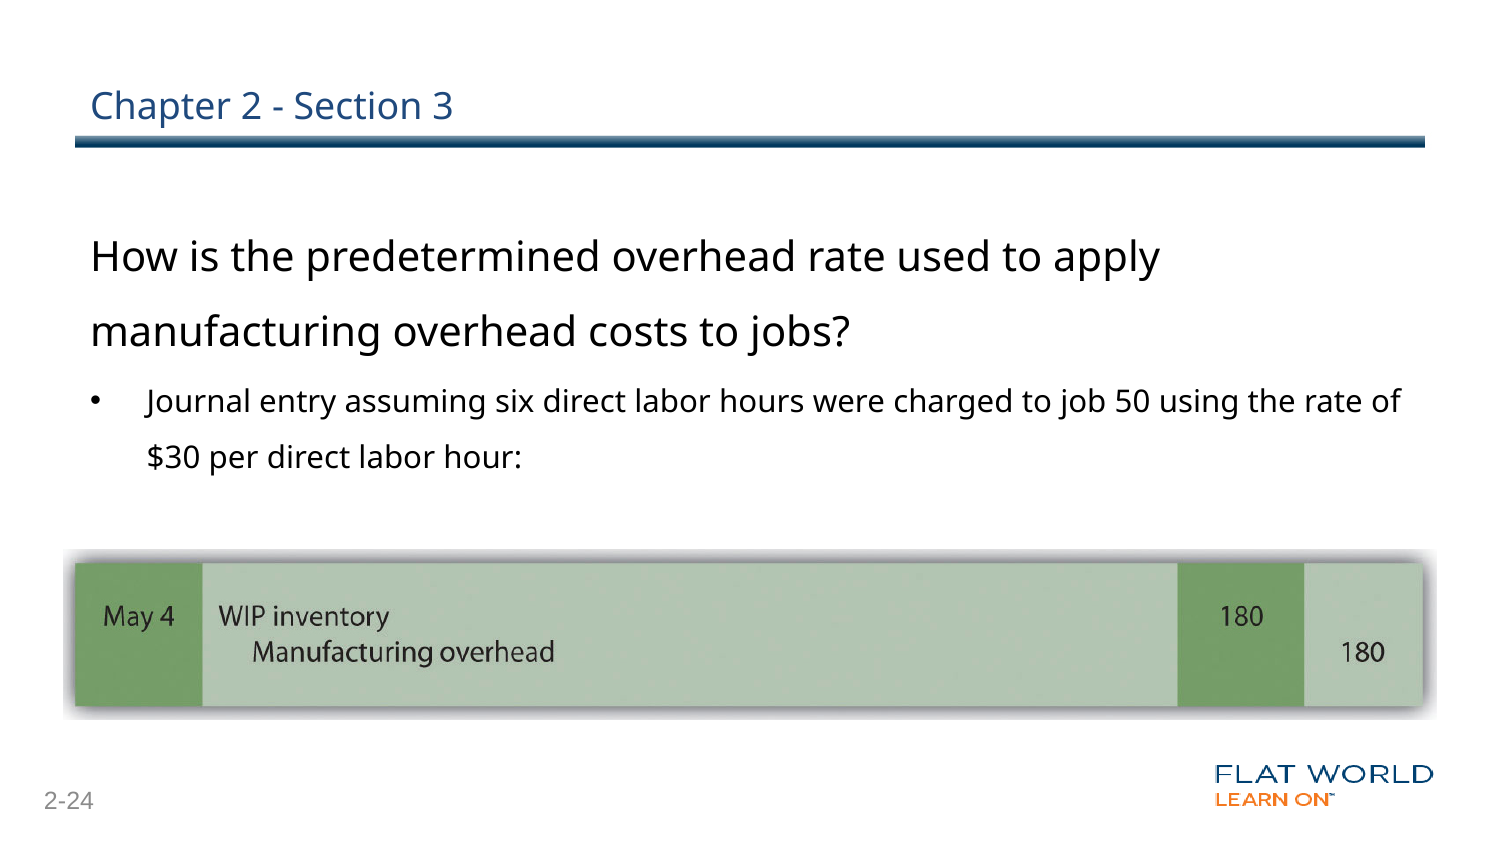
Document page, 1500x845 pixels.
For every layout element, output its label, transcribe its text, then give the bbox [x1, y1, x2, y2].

picture [0, 0, 1500, 845]
list How is the predetermined overhead rate used to apply manufacturing overhead costs to jobs? Journal entry assuming six direct labor hours were charged to job 50 using the rate of $30 per direct labor hour: [74, 196, 1426, 448]
title Chapter 2 - Section 3 [74, 33, 1426, 175]
